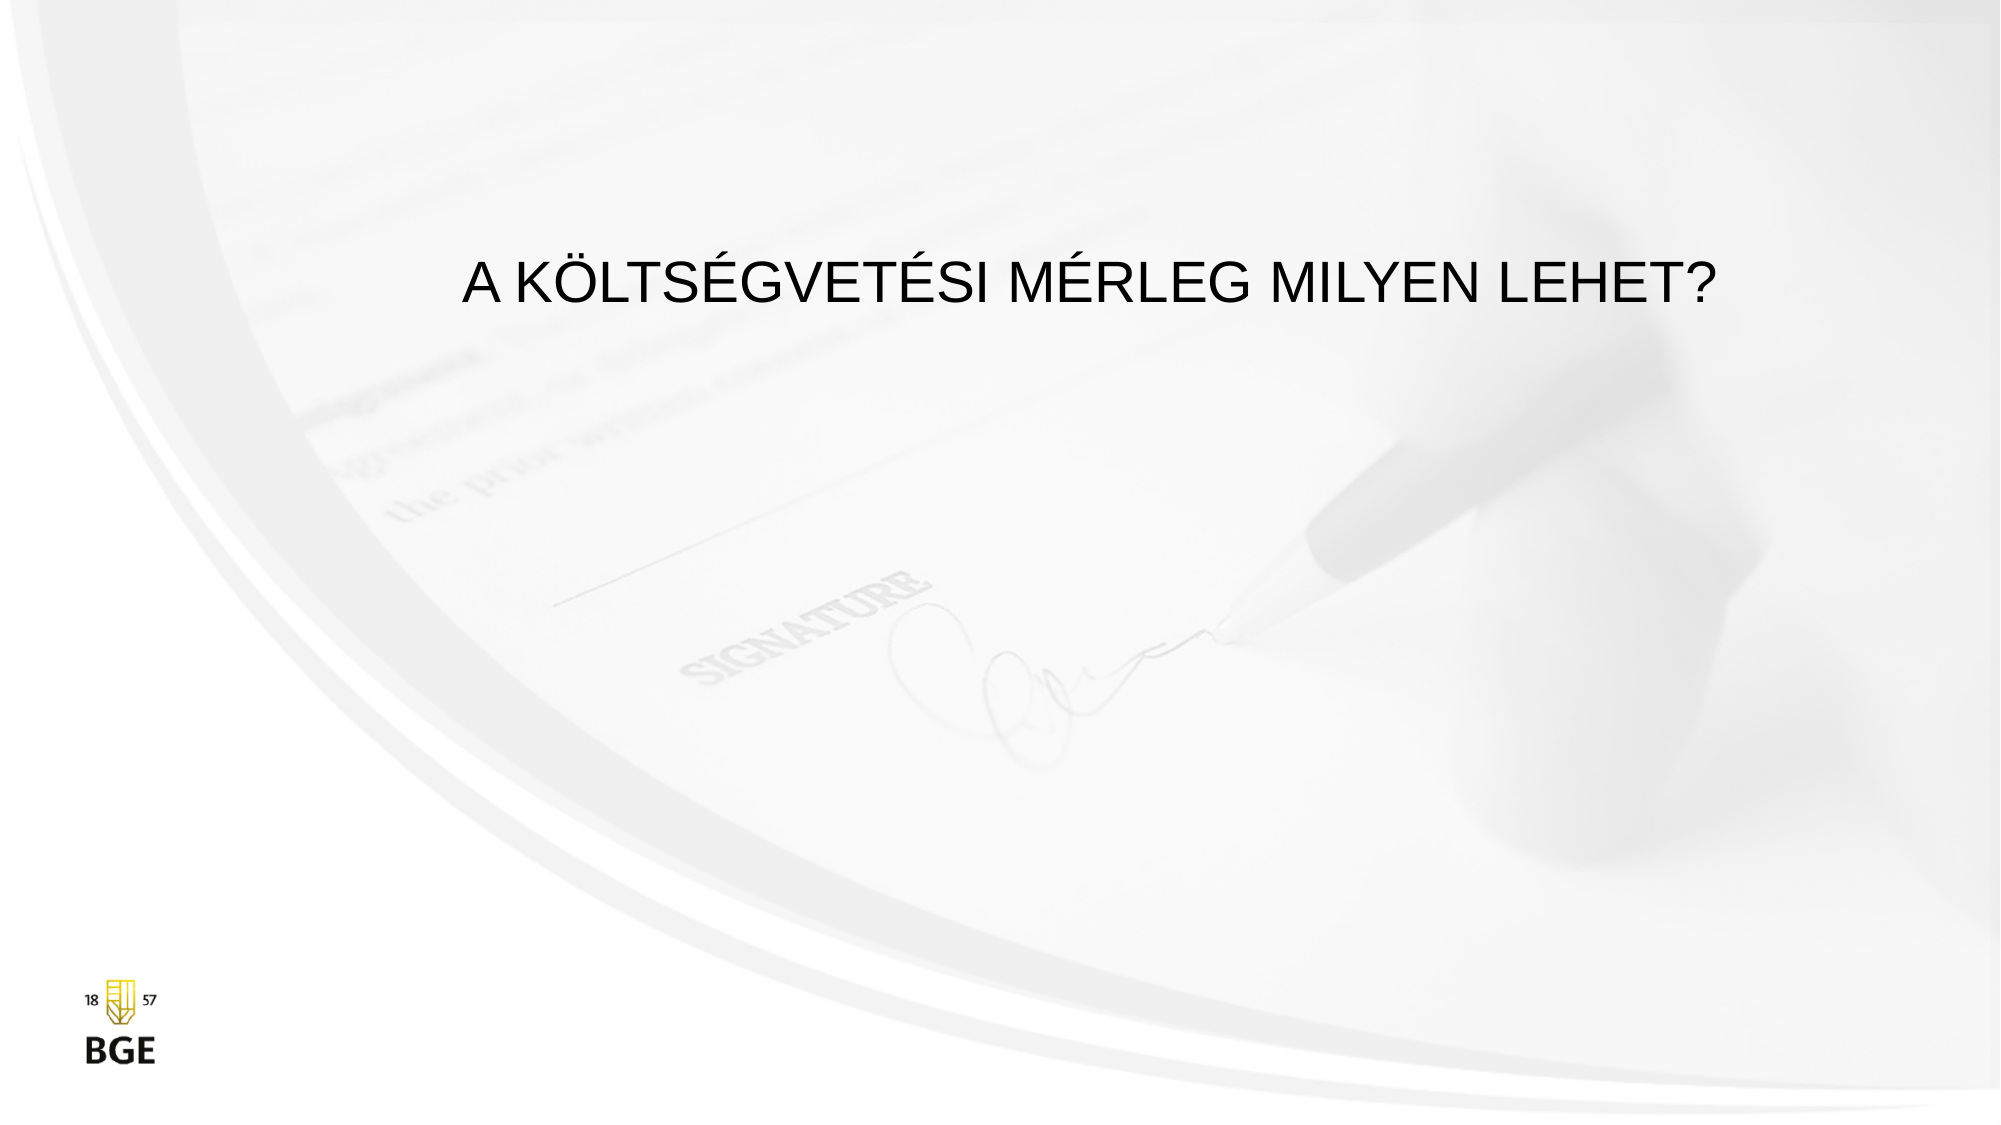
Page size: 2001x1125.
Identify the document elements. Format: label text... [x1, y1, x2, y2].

text_box A KÖLTSÉGVETÉSI MÉRLEG MILYEN LEHET? [447, 236, 1733, 322]
picture [0, 0, 2001, 1125]
